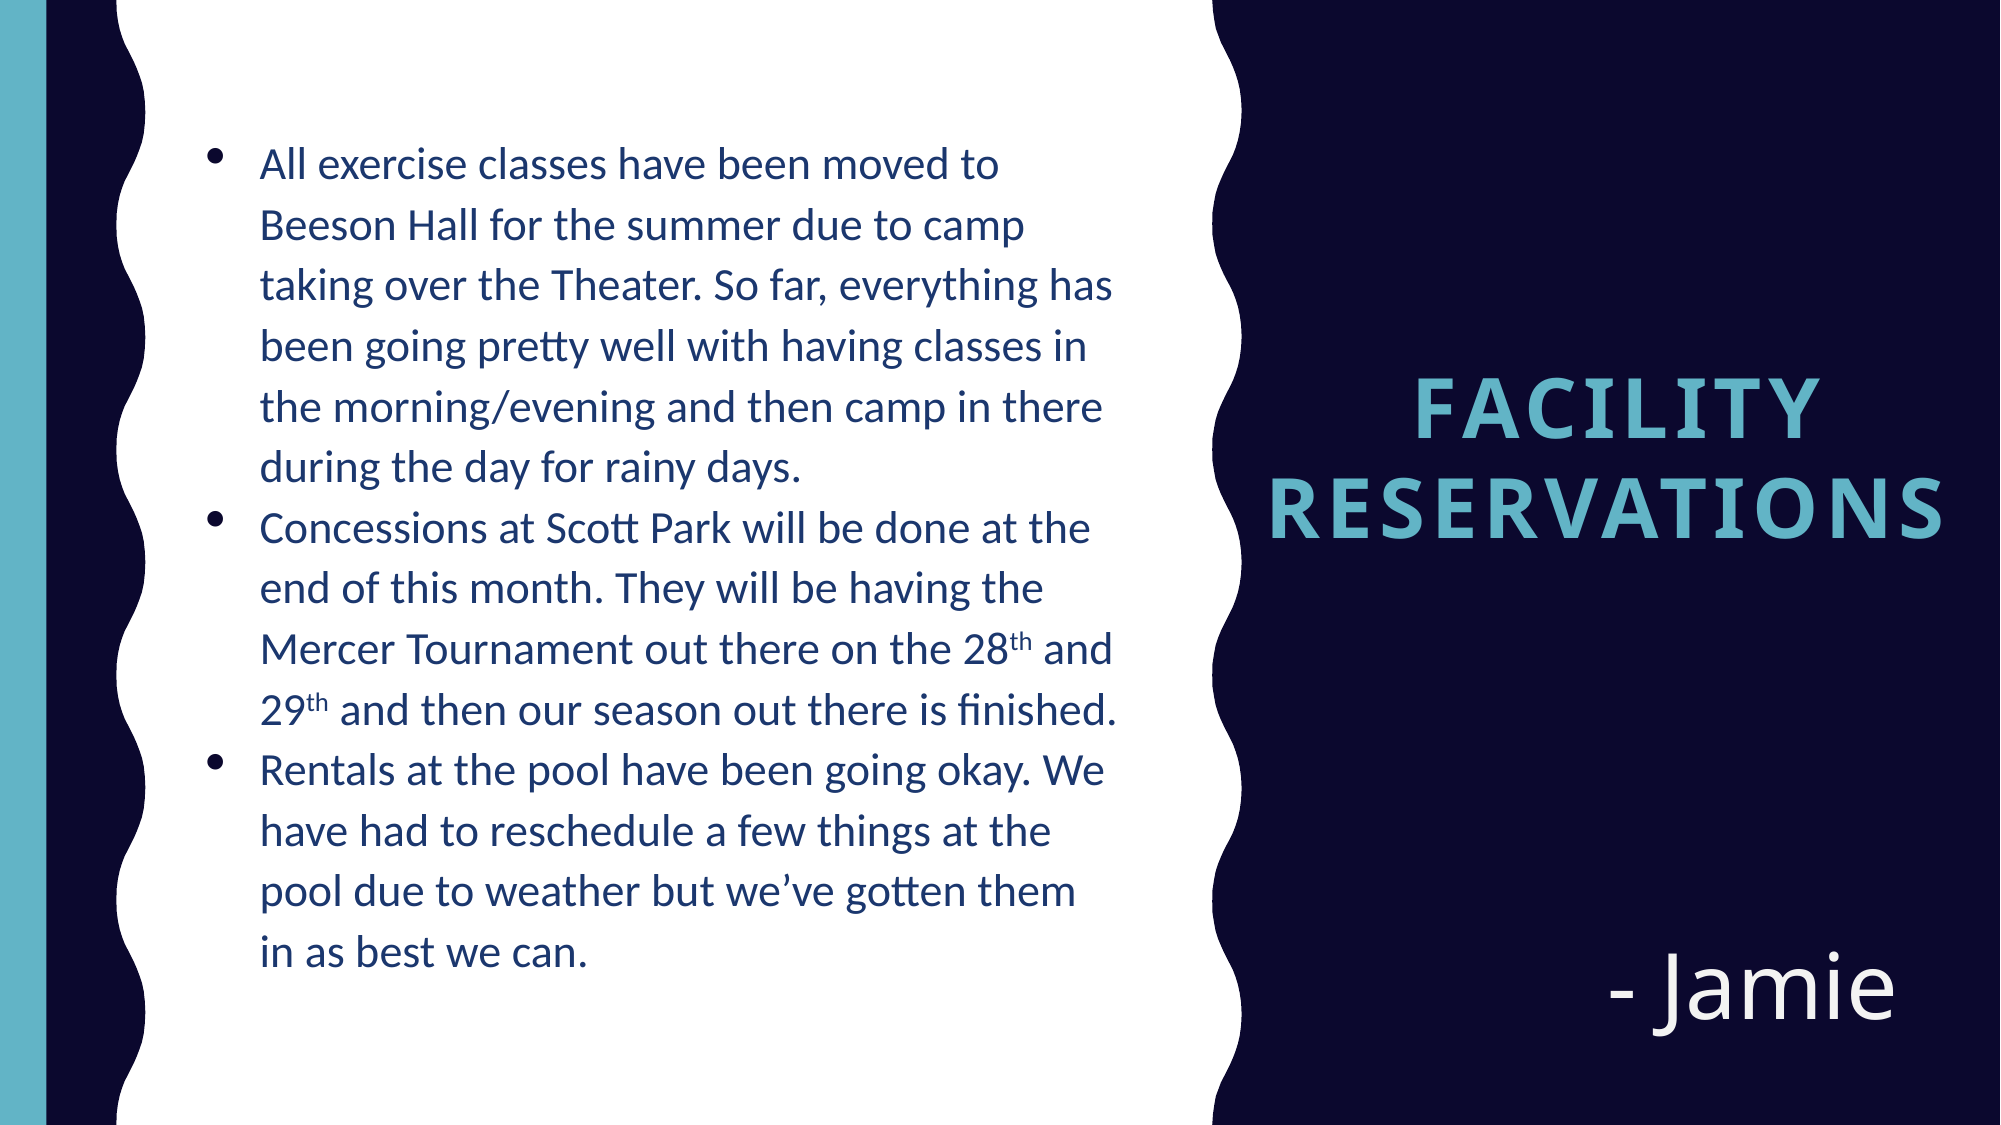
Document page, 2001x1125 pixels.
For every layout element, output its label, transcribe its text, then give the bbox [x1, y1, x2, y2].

list - Jamie [1592, 898, 2000, 1125]
list All exercise classes have been moved to Beeson Hall for the summer due to camp taking over the Theater. So far, everything has been going pretty well with having classes in the morning/evening and then camp in there during the day for rainy days. Concessions at Scott Park will be done at the end of this month. They will be having the Mercer Tournament out there on the 28th and 29th and then our season out there is finished. Rentals at the pool have been going okay. We have had to reschedule a few things at the pool due to weather but we’ve gotten them in as best we can. [192, 120, 1138, 1005]
title FACILITY Reservations [1204, 366, 2000, 563]
